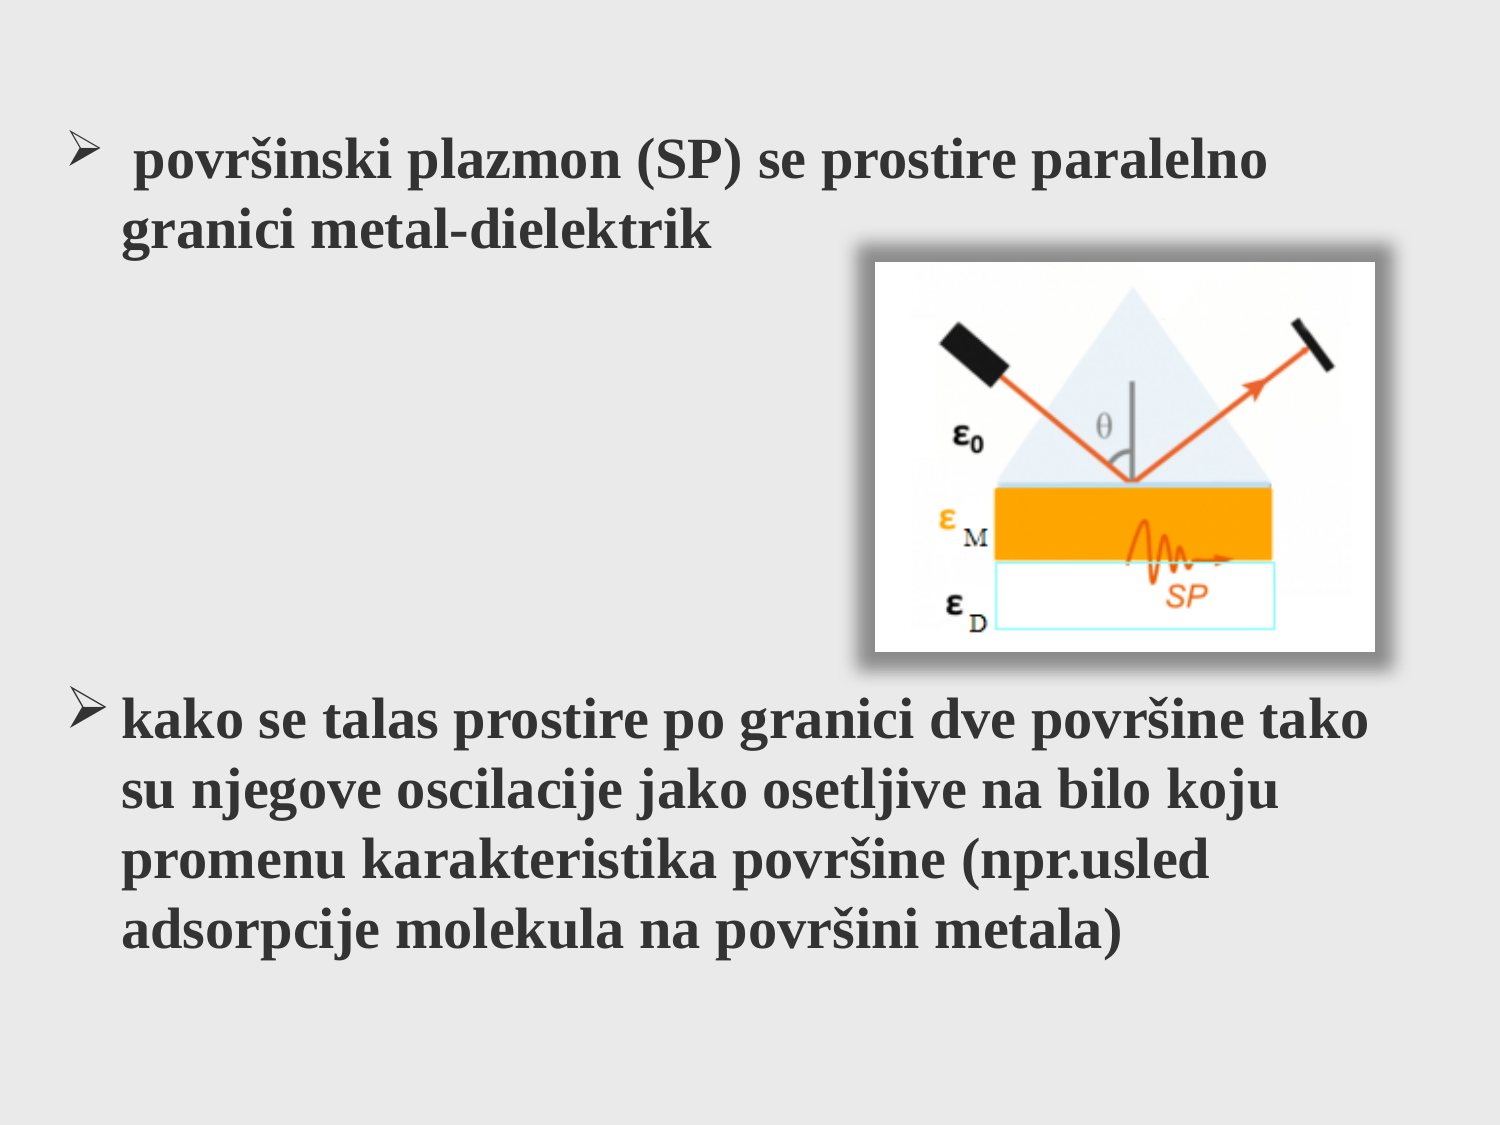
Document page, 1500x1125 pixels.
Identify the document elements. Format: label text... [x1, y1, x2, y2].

picture [874, 262, 1376, 652]
list površinski plazmon (SP) se prostire paralelno granici metal-dielektrik kako se talas prostire po granici dve površine tako su njegove oscilacije jako osetljive na bilo koju promenu karakteristika površine (npr.usled adsorpcije molekula na površini metala) [50, 112, 1438, 925]
